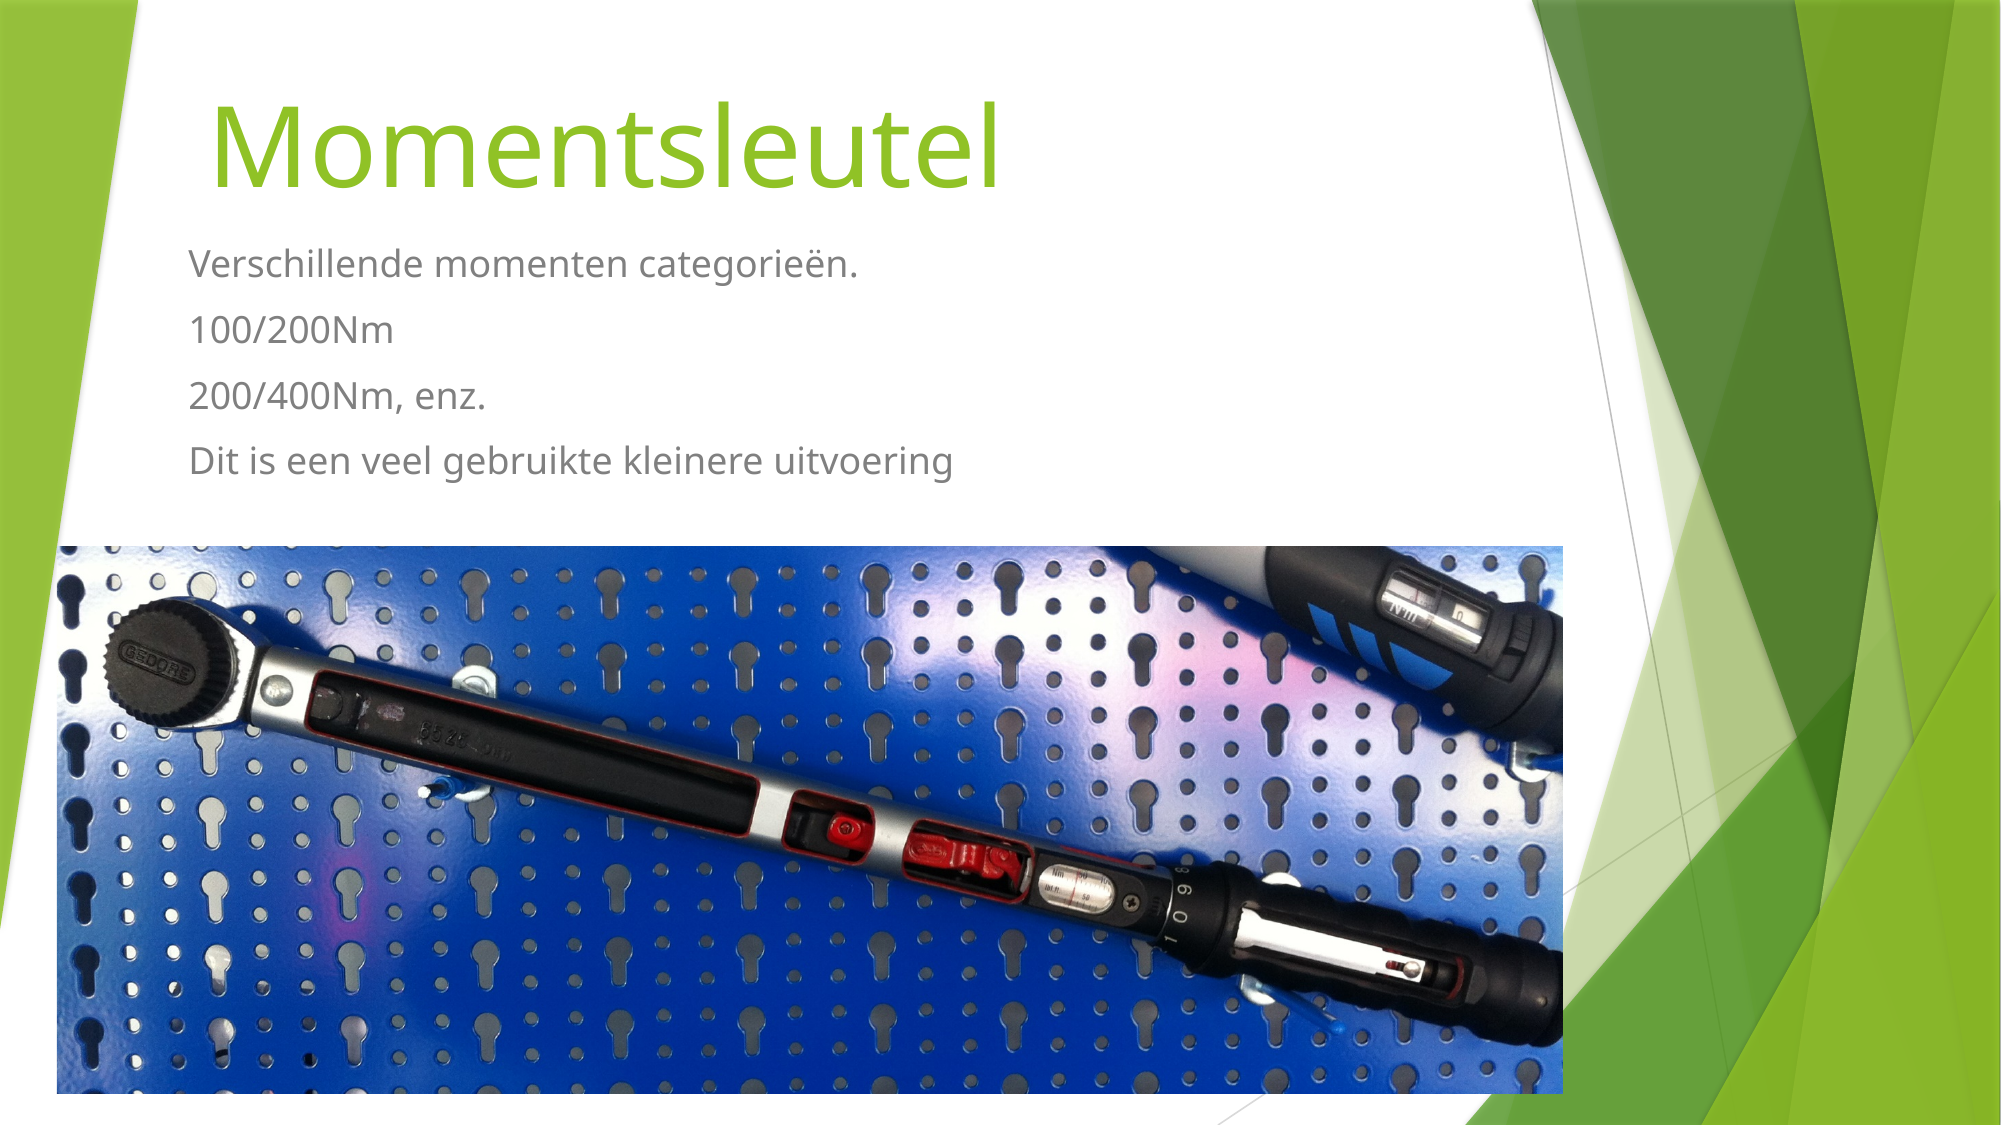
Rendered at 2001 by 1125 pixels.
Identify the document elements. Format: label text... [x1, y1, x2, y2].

subtitle Verschillende momenten categorieën. 100/200Nm 200/400Nm, enz. Dit is een veel gebruikte kleinere uitvoering [173, 232, 983, 545]
picture [56, 545, 1564, 1095]
title Momentsleutel [192, 24, 1467, 218]
